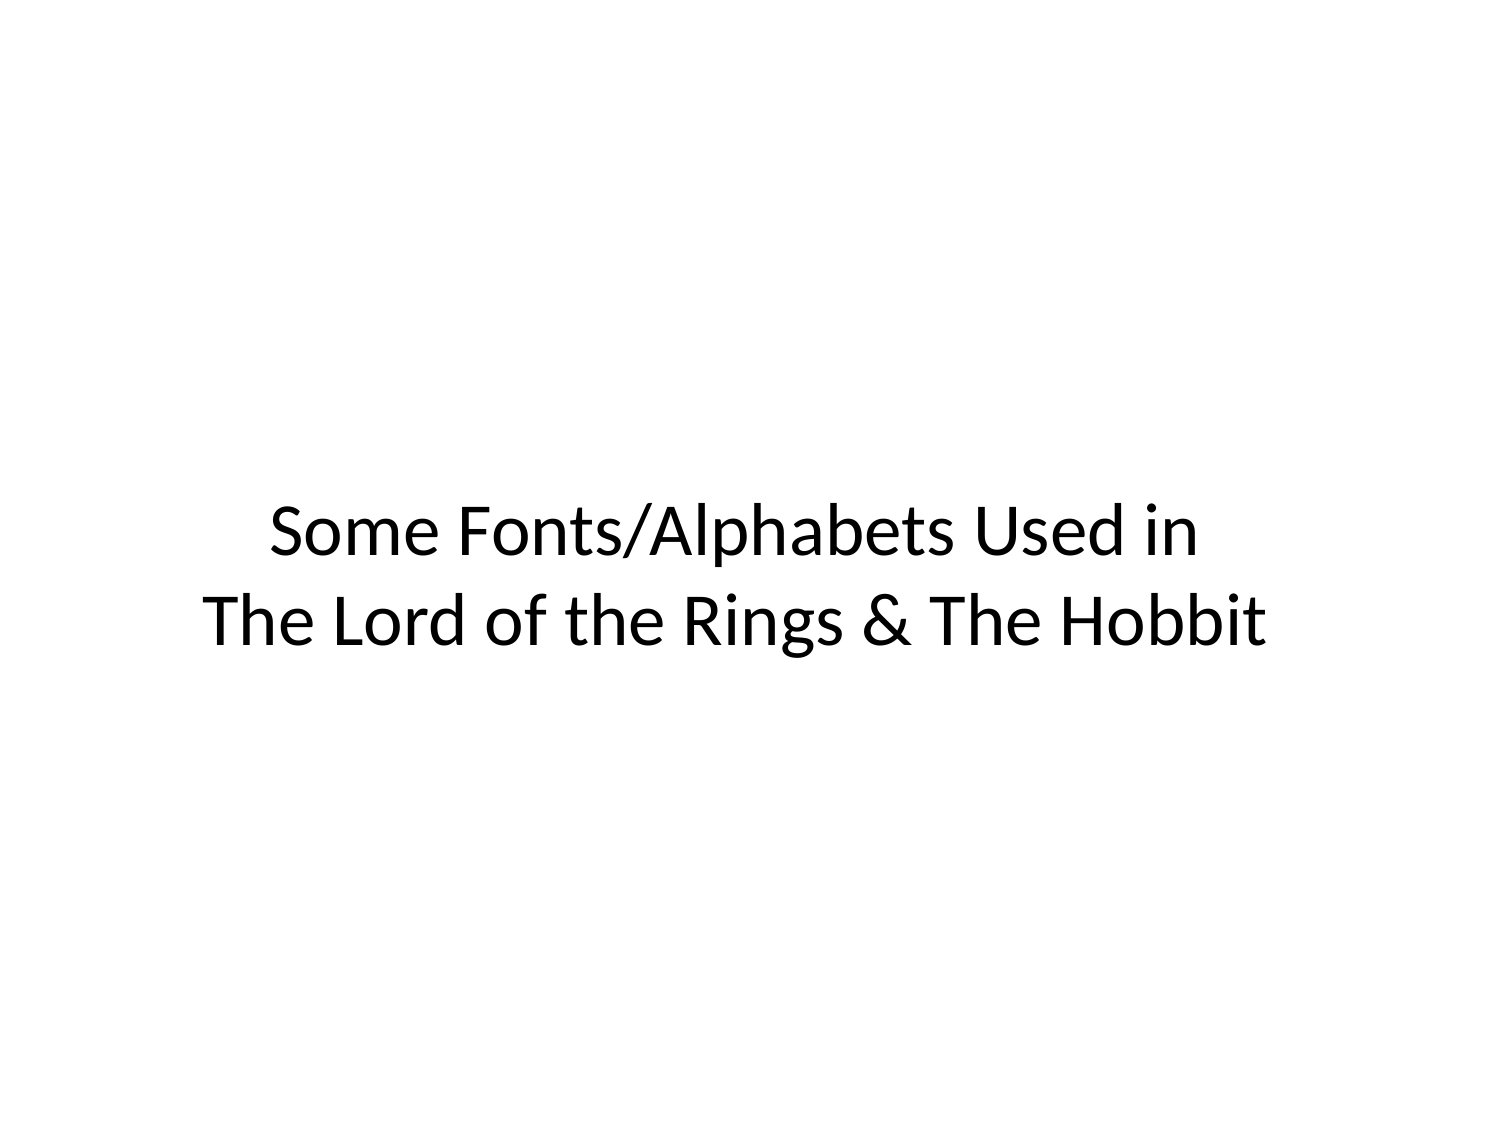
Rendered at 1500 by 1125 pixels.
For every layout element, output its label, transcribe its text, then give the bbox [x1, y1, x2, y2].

text_box Some Fonts/Alphabets Used in The Lord of the Rings & The Hobbit [187, 472, 1284, 668]
